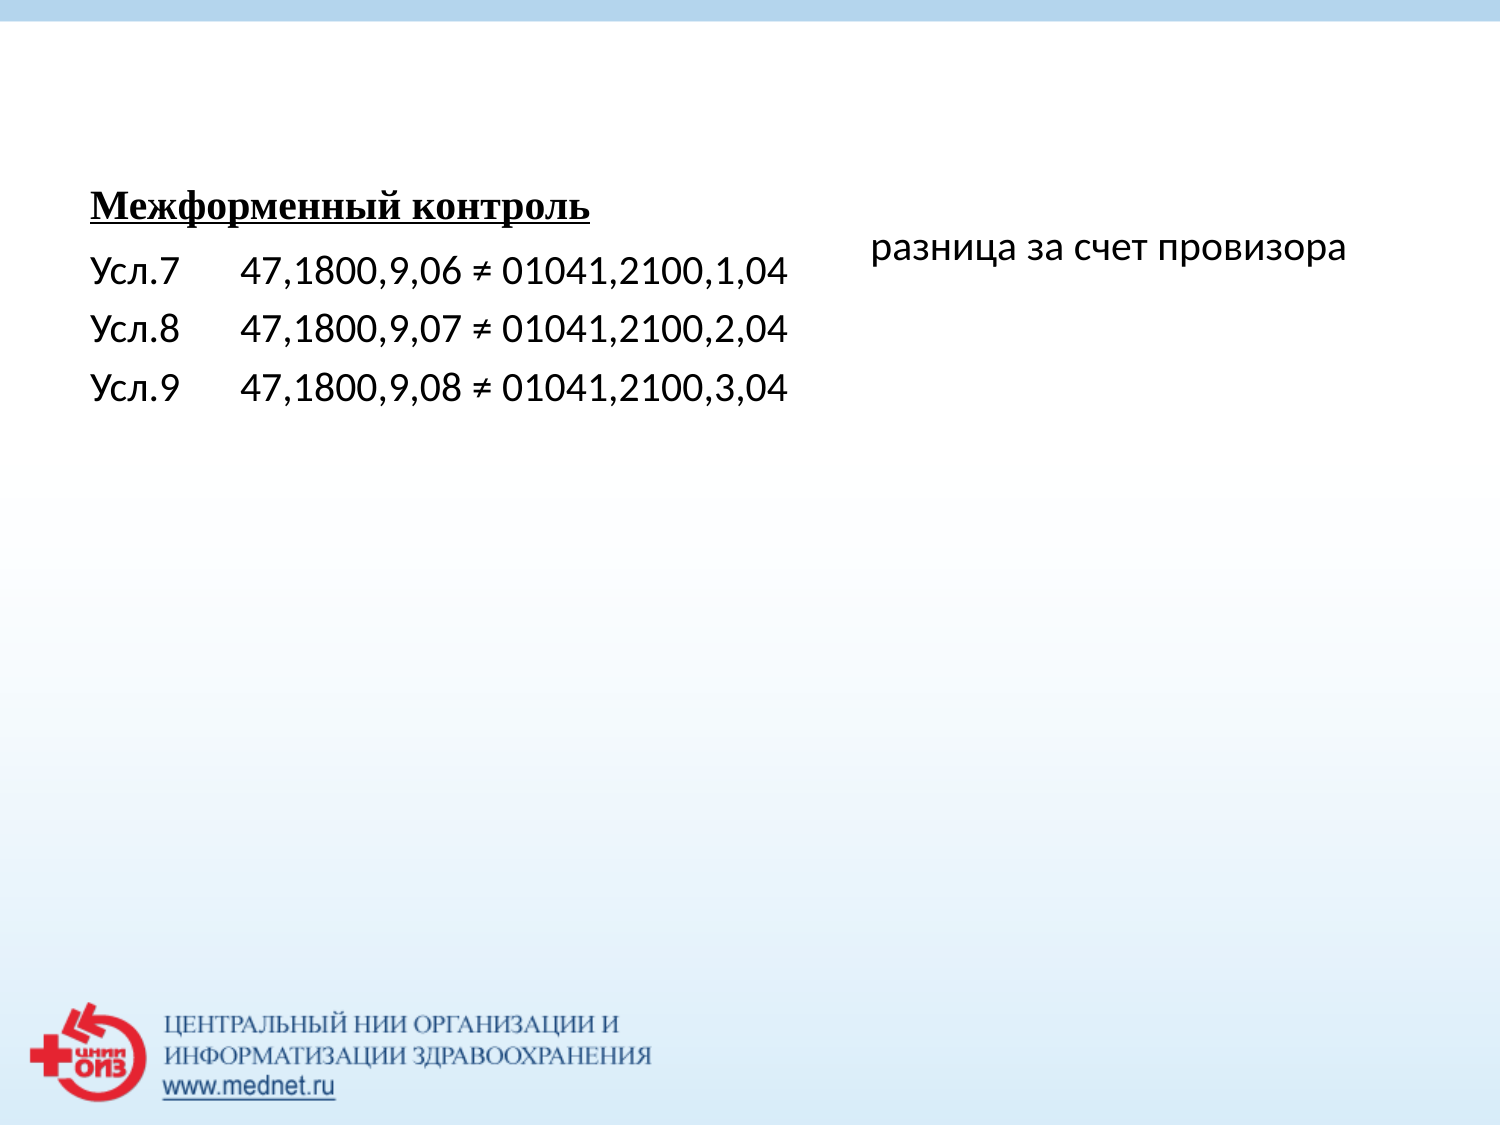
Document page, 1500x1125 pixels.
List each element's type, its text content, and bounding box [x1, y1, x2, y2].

title Межформенный контроль [75, 44, 856, 235]
list Усл.7 47,1800,9,06 ≠ 01041,2100,1,04 Усл.8 47,1800,9,07 ≠ 01041,2100,2,04 Усл.9 47,1800,9,08 ≠ 01041,2100,3,04 [75, 235, 856, 1005]
picture [0, 0, 1500, 1125]
list разница за счет провизора [855, 210, 1448, 1005]
